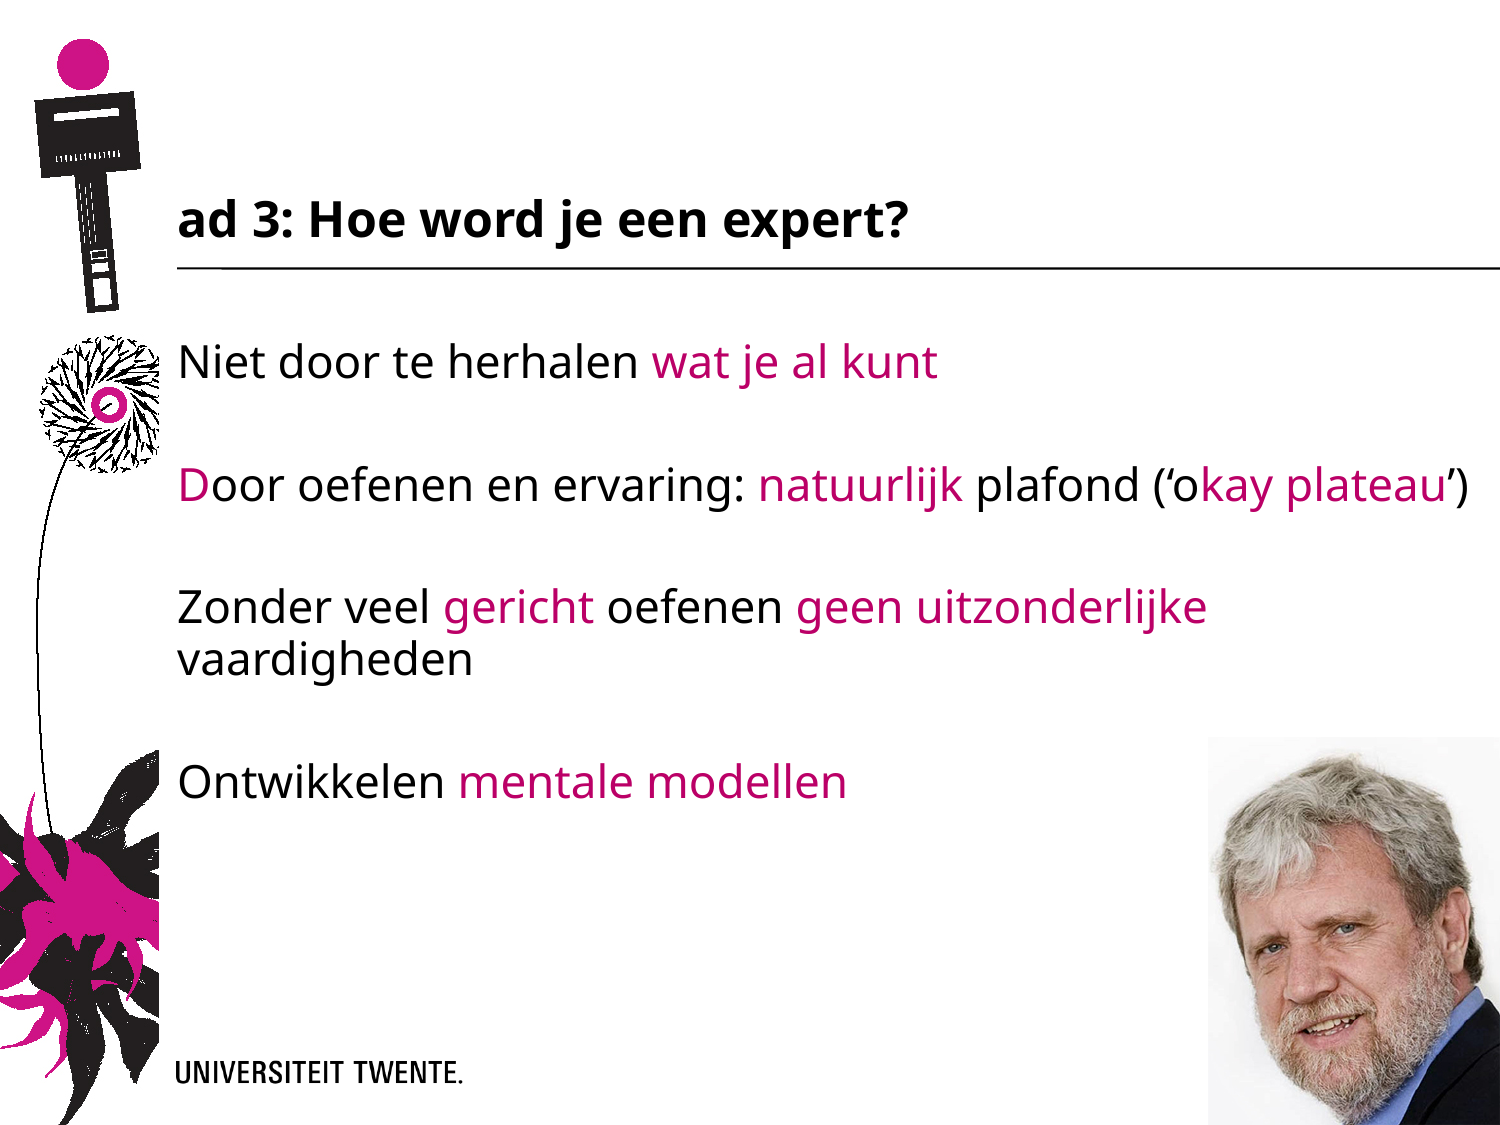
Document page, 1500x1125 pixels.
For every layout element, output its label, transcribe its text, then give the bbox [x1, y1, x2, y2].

picture [0, 0, 482, 1125]
list Niet door te herhalen wat je al kunt Door oefenen en ervaring: natuurlijk plafond (‘okay plateau’) Zonder veel gericht oefenen geen uitzonderlijke vaardigheden Ontwikkelen mentale modellen [177, 267, 1500, 921]
picture [1208, 737, 1500, 1125]
title ad 3: Hoe word je een expert? [177, 59, 1458, 248]
